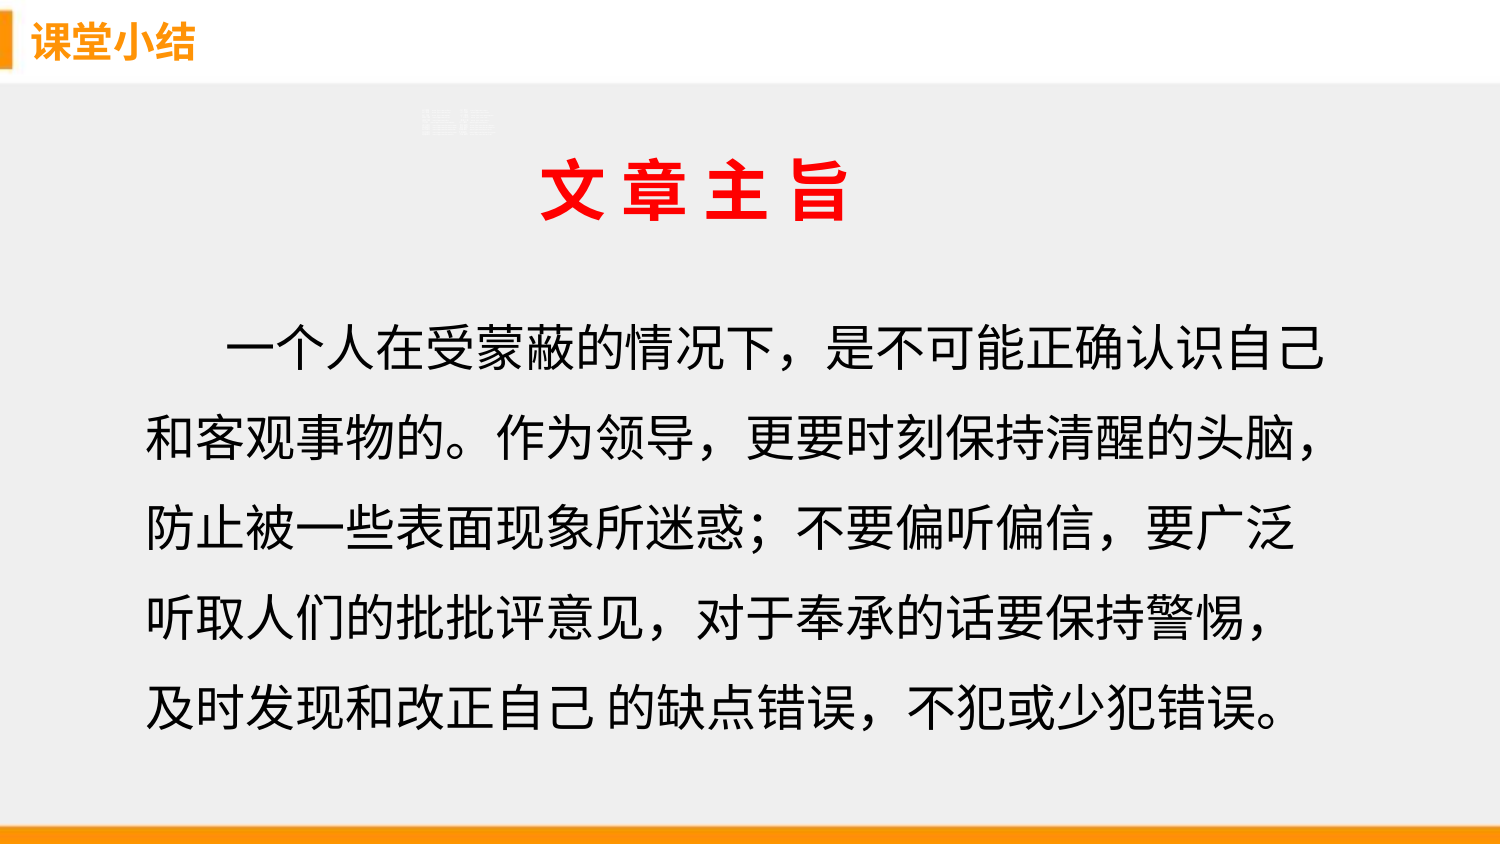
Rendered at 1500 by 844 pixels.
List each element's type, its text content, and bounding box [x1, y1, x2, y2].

title 课堂小结 [15, 0, 239, 82]
text_box 一个人在受蒙蔽的情况下，是不可能正确认识自己 和客观事物的。作为领导，更要时刻保持清醒的头脑， 防止被一些表面现象所迷惑；不要偏听偏信，要广泛 听取人们的批批评意见，对于奉承的话要保持警惕， 及时发现和改正自己 的缺点错误，不犯或少犯错误。 [130, 279, 1361, 745]
picture [0, 0, 1500, 844]
text_box 文 章 主 旨 [484, 141, 884, 307]
